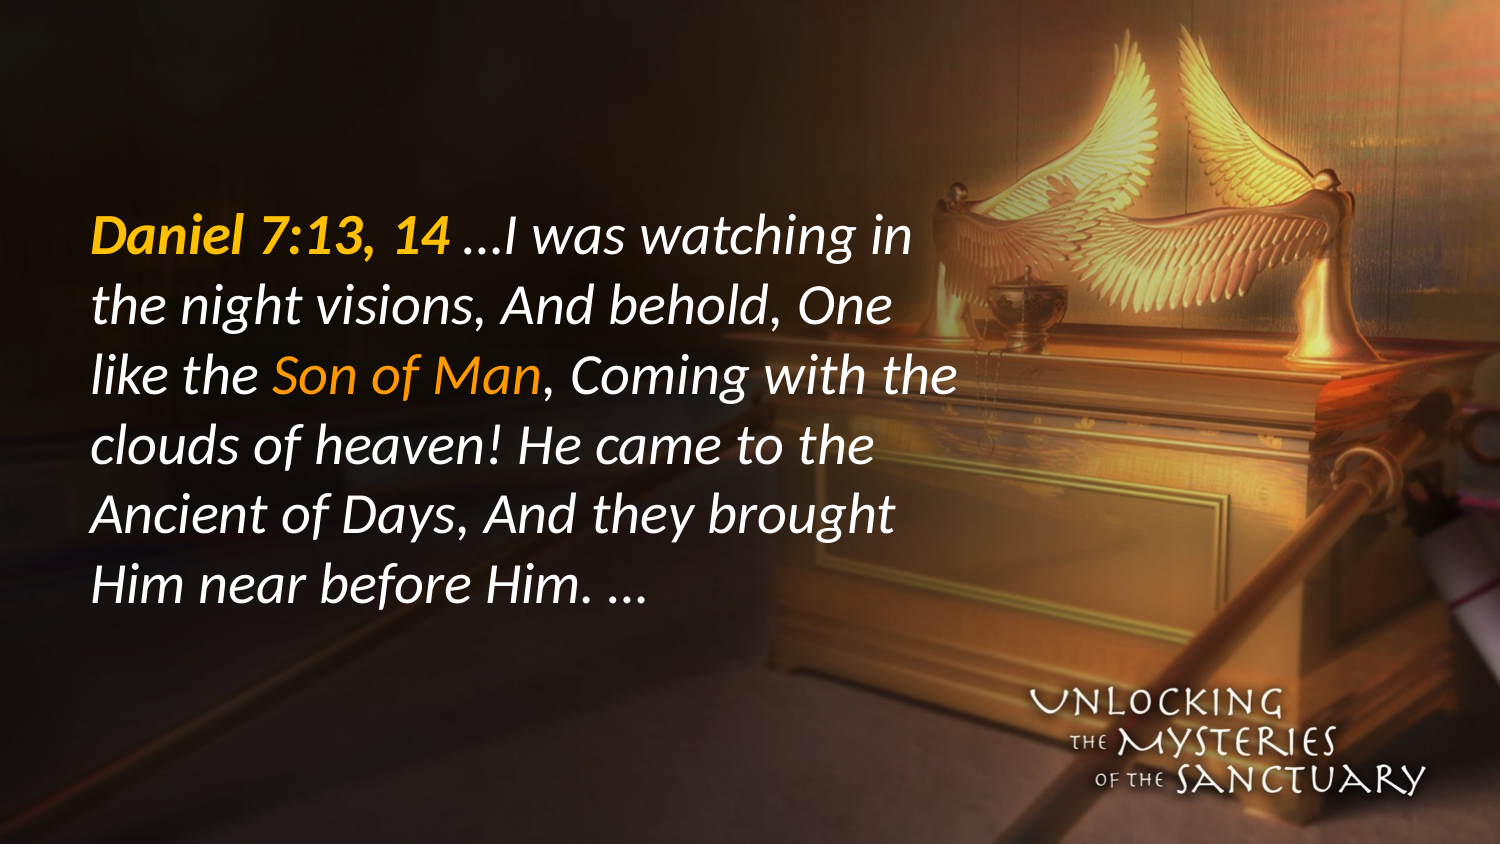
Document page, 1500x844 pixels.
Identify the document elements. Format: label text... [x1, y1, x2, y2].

picture [0, 0, 1500, 844]
list Daniel 7:13, 14 …I was watching in the night visions, And behold, One like the Son of Man, Coming with the clouds of heaven! He came to the Ancient of Days, And they brought Him near before Him. … [75, 188, 975, 754]
